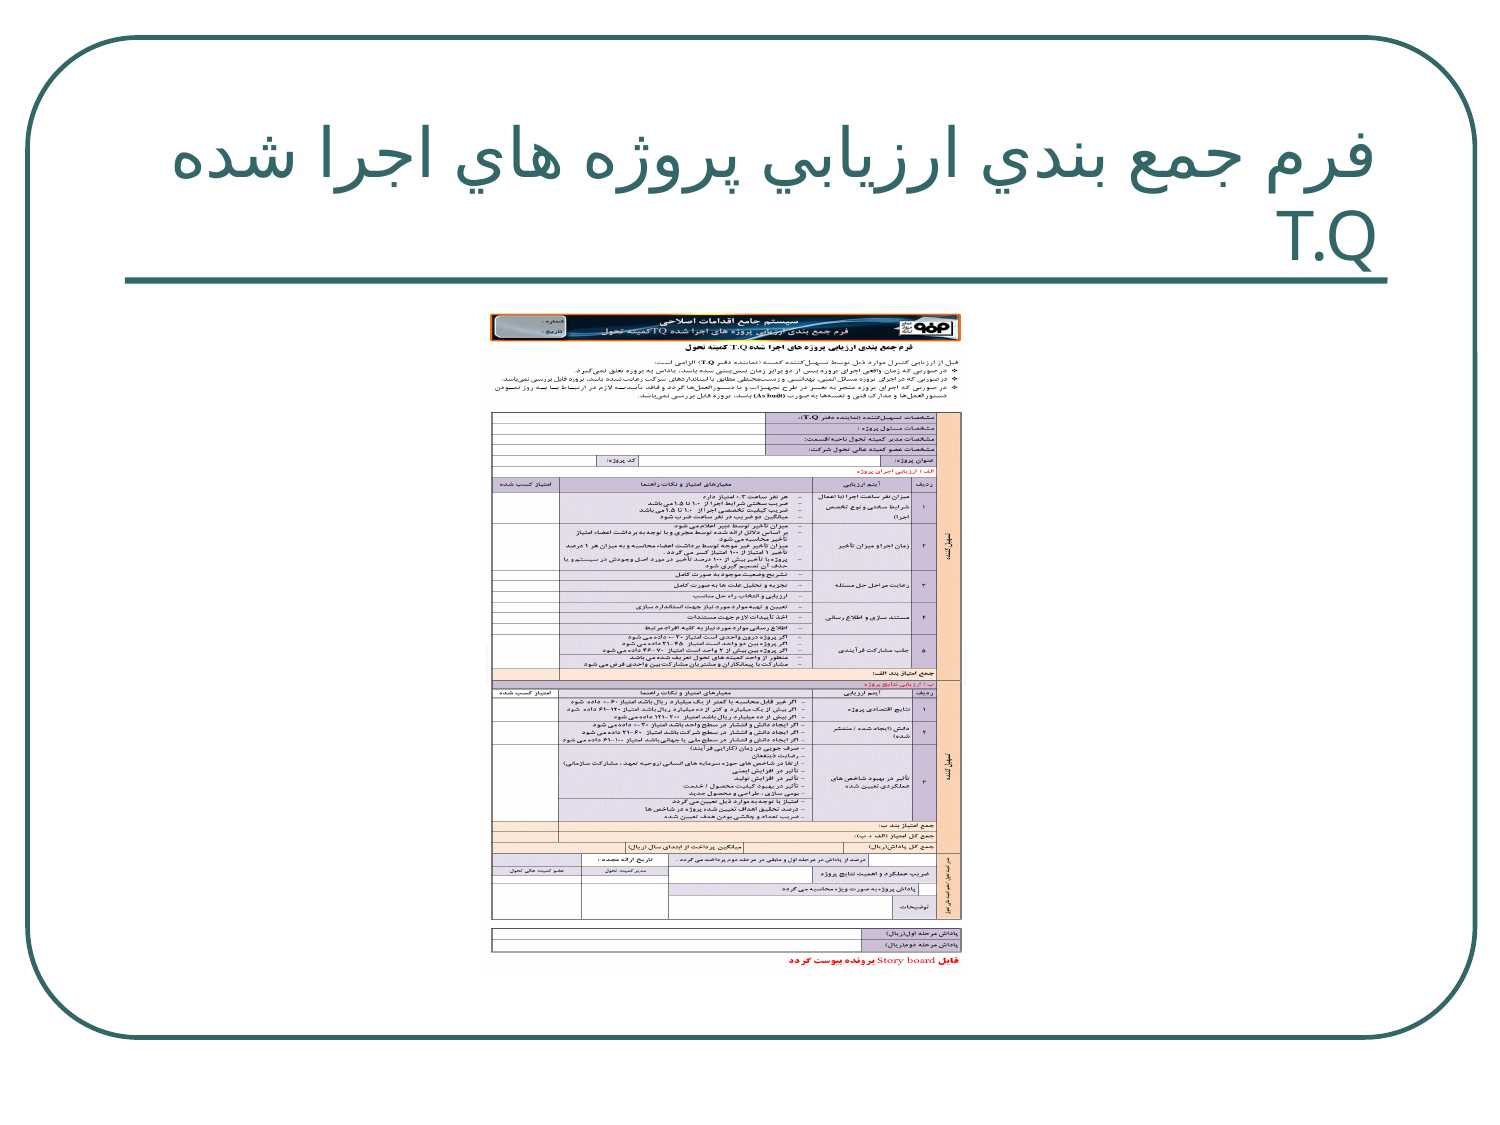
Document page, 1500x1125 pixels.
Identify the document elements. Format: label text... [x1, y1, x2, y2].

title فرم جمع بندي ارزيابي پروژه هاي اجرا شده T.Q [107, 90, 1394, 282]
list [485, 310, 967, 974]
